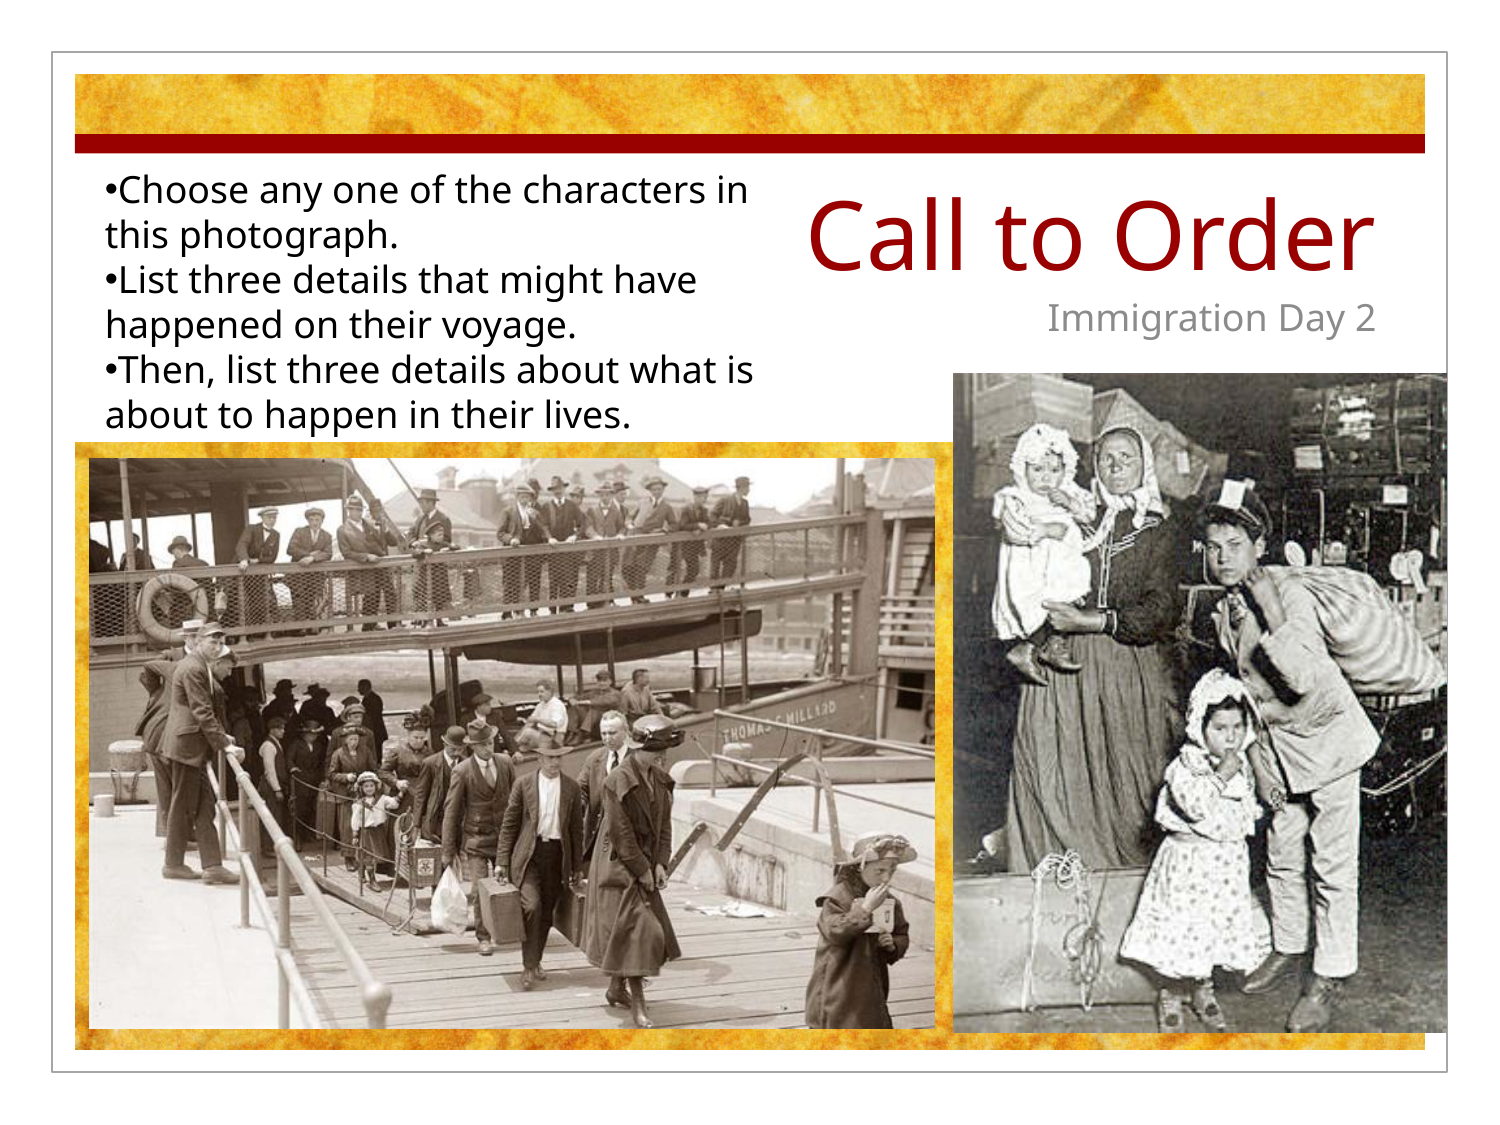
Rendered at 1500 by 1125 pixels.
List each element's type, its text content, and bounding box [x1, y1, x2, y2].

picture [75, 373, 1448, 1050]
text_box Choose any one of the characters in this photograph. List three details that might have happened on their voyage. Then, list three details about what is about to happen in their lives. [89, 158, 810, 444]
picture [75, 74, 1425, 134]
title Call to Order [112, 86, 1392, 286]
subtitle Immigration Day 2 [810, 286, 1392, 363]
